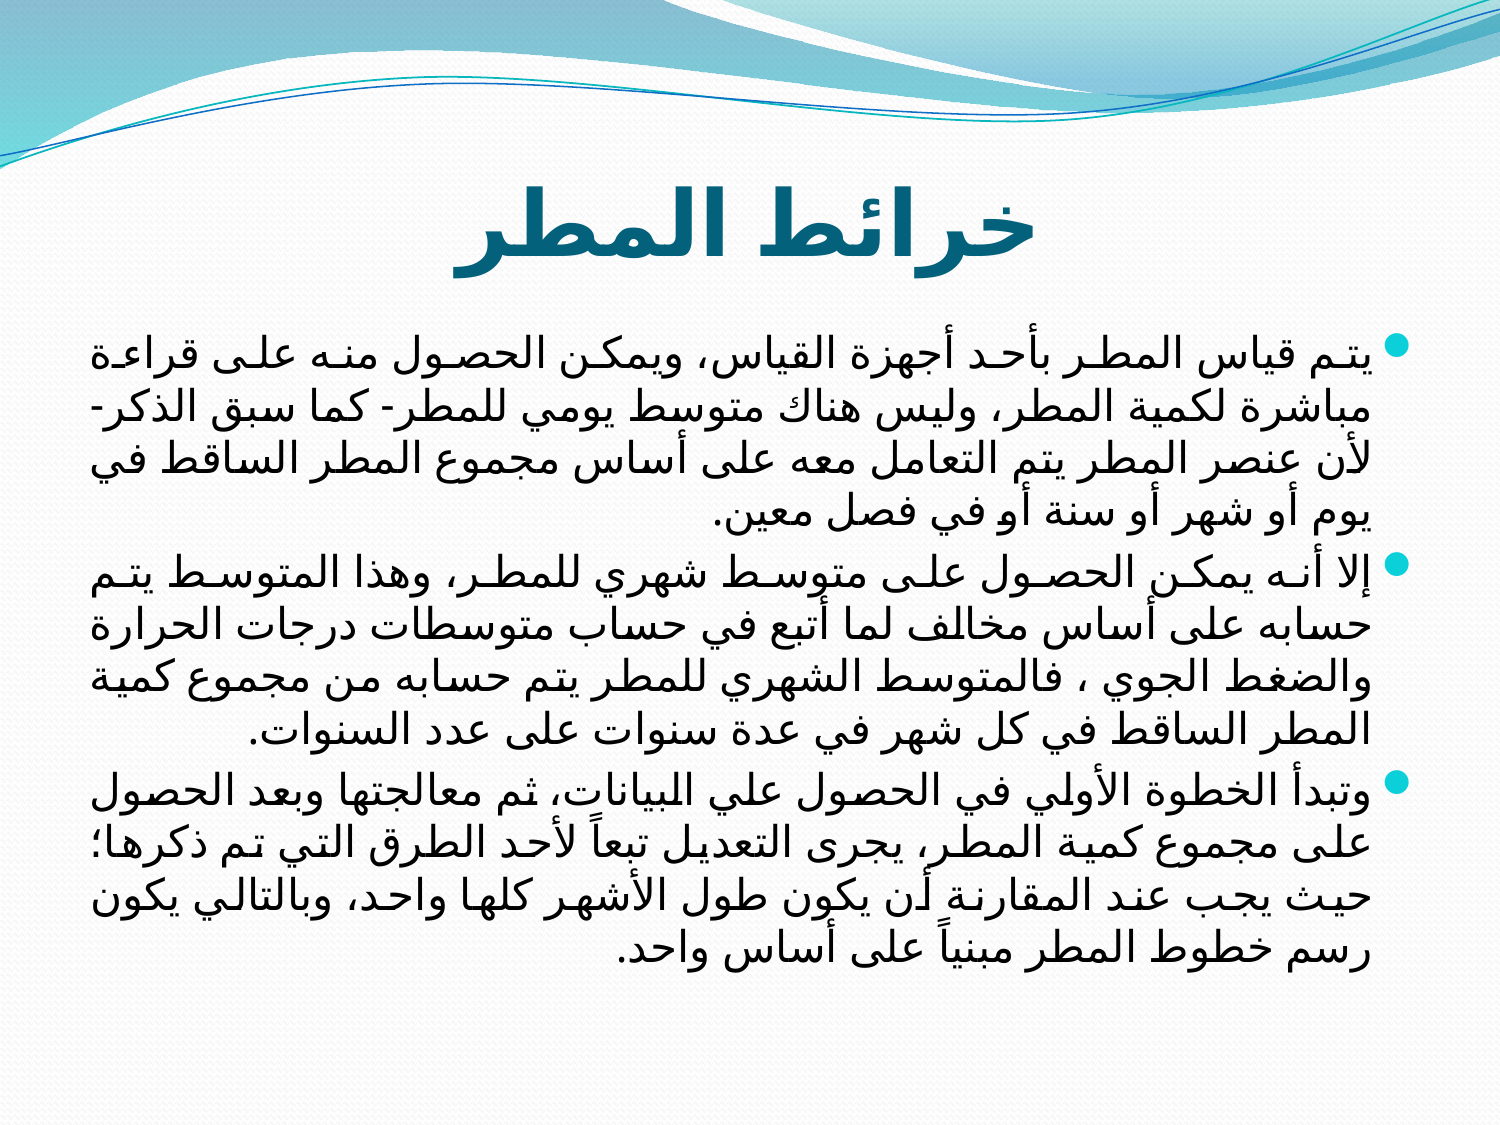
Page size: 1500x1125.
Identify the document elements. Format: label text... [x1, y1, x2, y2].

title خرائط المطر [75, 115, 1425, 275]
list يتم قياس المطر بأحد أجهزة القياس، ويمكن الحصول منه على قراءة مباشرة لكمية المطر، وليس هناك متوسط يومي للمطر- كما سبق الذكر- لأن عنصر المطر يتم التعامل معه على أساس مجموع المطر الساقط في يوم أو شهر أو سنة أو في فصل معين. إلا أنه يمكن الحصول على متوسط شهري للمطر، وهذا المتوسط يتم حسابه على أساس مخالف لما أتبع في حساب متوسطات درجات الحرارة والضغط الجوي ، فالمتوسط الشهري للمطر يتم حسابه من مجموع كمية المطر الساقط في كل شهر في عدة سنوات على عدد السنوات. وتبدأ الخطوة الأولي في الحصول علي البيانات، ثم معالجتها وبعد الحصول على مجموع كمية المطر، يجرى التعديل تبعاً لأحد الطرق التي تم ذكرها؛ حيث يجب عند المقارنة أن يكون طول الأشهر كلها واحد، وبالتالي يكون رسم خطوط المطر مبنياً على أساس واحد. [75, 317, 1425, 1038]
